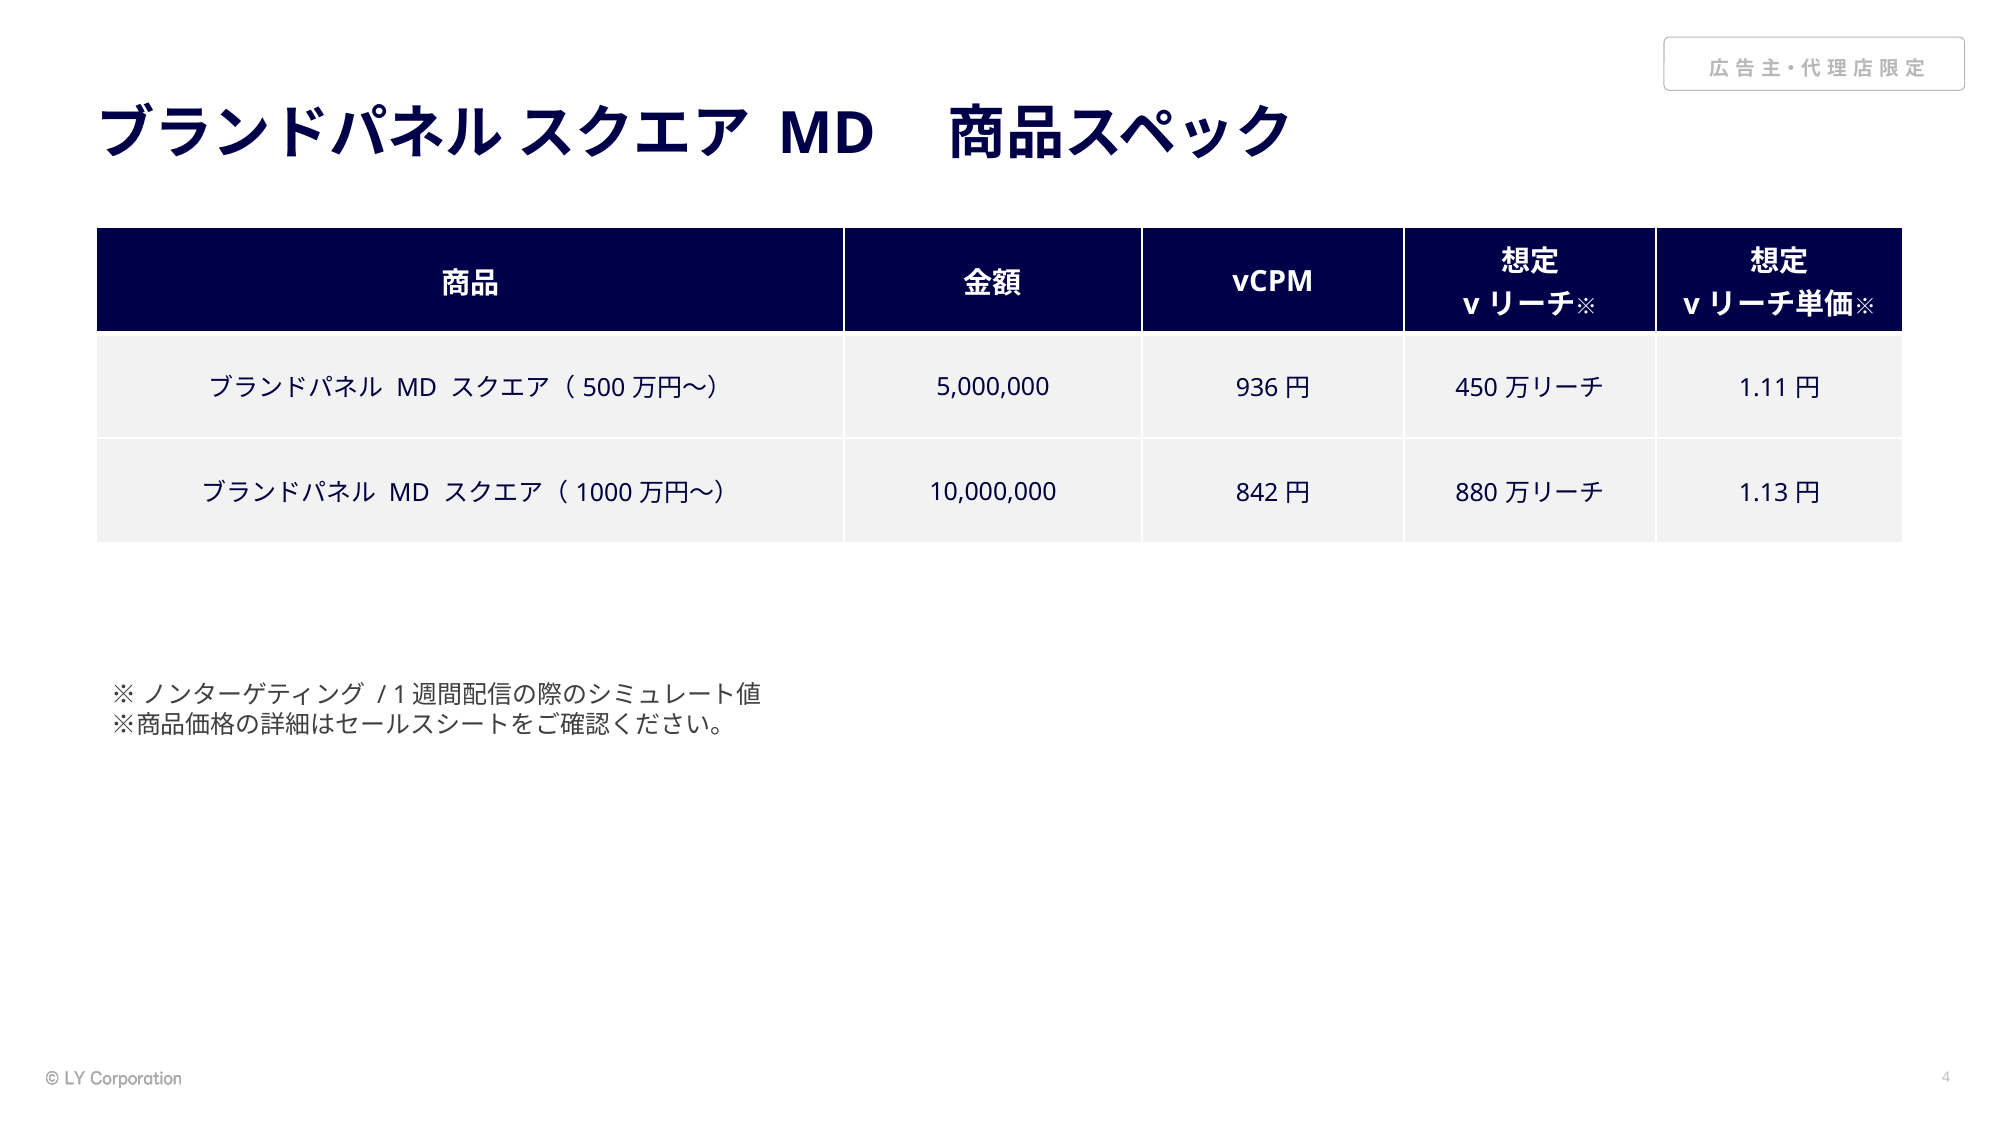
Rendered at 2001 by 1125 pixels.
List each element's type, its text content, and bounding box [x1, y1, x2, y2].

table_header 金額 [845, 228, 1141, 331]
picture [46, 1071, 181, 1088]
table_cell ブランドパネル MD スクエア（500万円～） [97, 336, 843, 437]
table_cell 880万リーチ [1405, 439, 1655, 542]
table_header 想定 vリーチ※ [1405, 228, 1655, 331]
table_cell 10,000,000 [845, 439, 1141, 542]
table_header 想定 vリーチ単価※ [1657, 228, 1902, 331]
table_cell 1.11円 [1657, 336, 1902, 437]
table_header 商品 [97, 228, 843, 331]
text_box ※ノンターゲティング / 1週間配信の際のシミュレート値 ※商品価格の詳細はセールスシートをご確認ください。 [96, 671, 1074, 747]
table_cell 5,000,000 [845, 336, 1141, 437]
table_cell 450万リーチ [1405, 336, 1655, 437]
table_cell 1.13円 [1657, 439, 1902, 542]
title ブランドパネル スクエア MD 商品スペック [96, 95, 1904, 189]
table_cell 842円 [1143, 439, 1403, 542]
table_cell ブランドパネル MD スクエア（1000万円～） [97, 439, 843, 542]
table_header vCPM [1143, 228, 1403, 331]
table_cell 936円 [1143, 336, 1403, 437]
